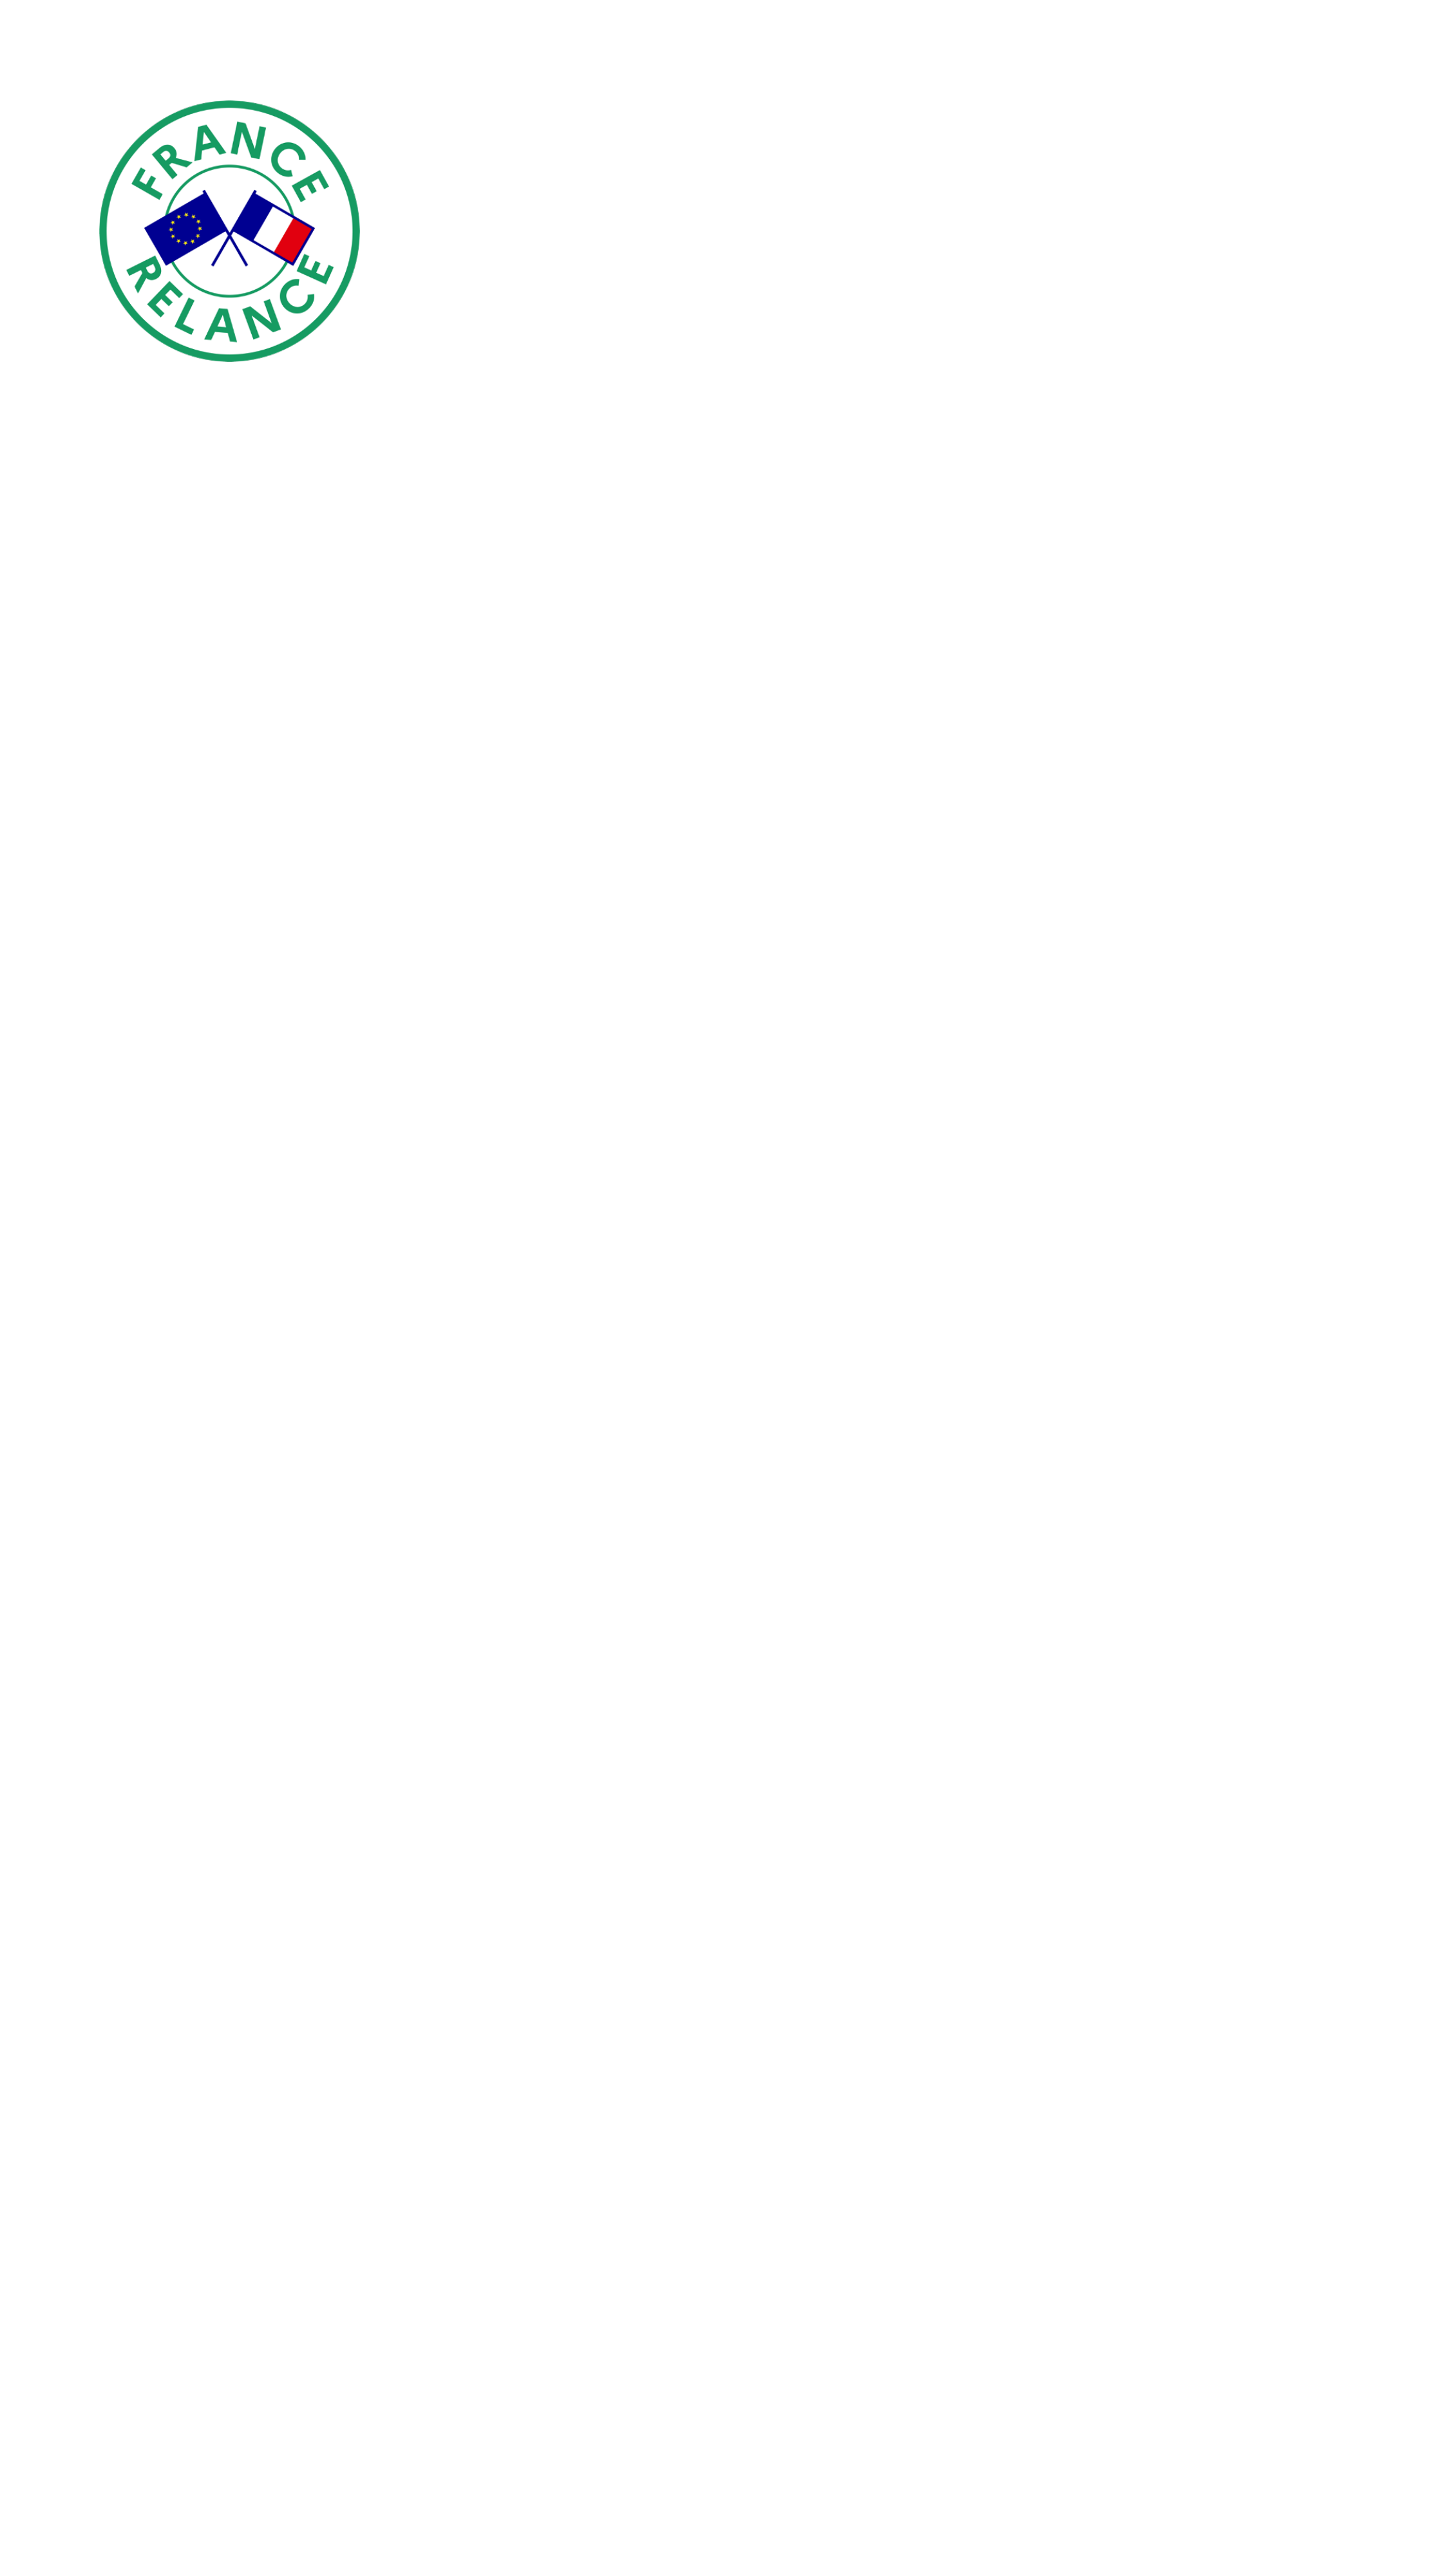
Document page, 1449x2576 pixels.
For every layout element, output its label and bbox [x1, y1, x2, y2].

picture [99, 100, 360, 363]
